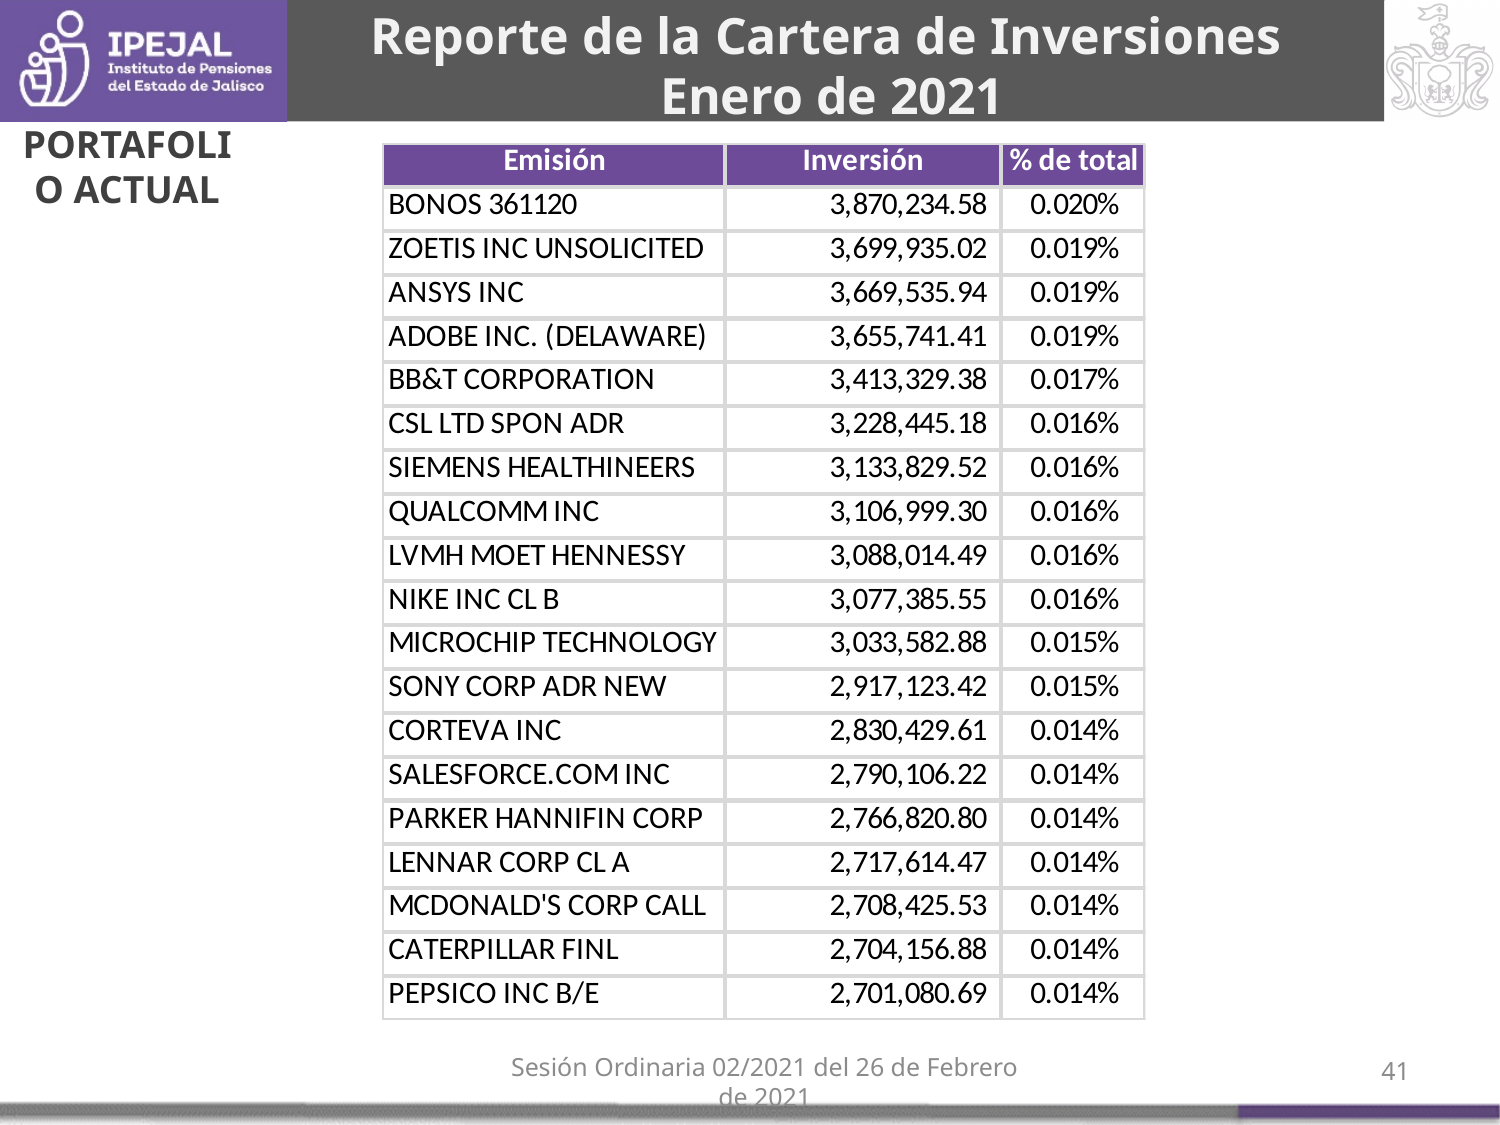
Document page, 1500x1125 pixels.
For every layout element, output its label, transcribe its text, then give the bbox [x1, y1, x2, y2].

picture [382, 143, 1148, 1022]
text_box Sesión Ordinaria 02/2021 del 26 de Febrero de 2021 [483, 1051, 1046, 1112]
picture [0, 1096, 1500, 1125]
picture [0, 0, 277, 122]
text_box Reporte de la Cartera de Inversiones Enero de 2021 [277, 0, 1387, 132]
slide_number 40 [1074, 1042, 1425, 1103]
text_box PORTAFOLIO ACTUAL [0, 113, 254, 219]
